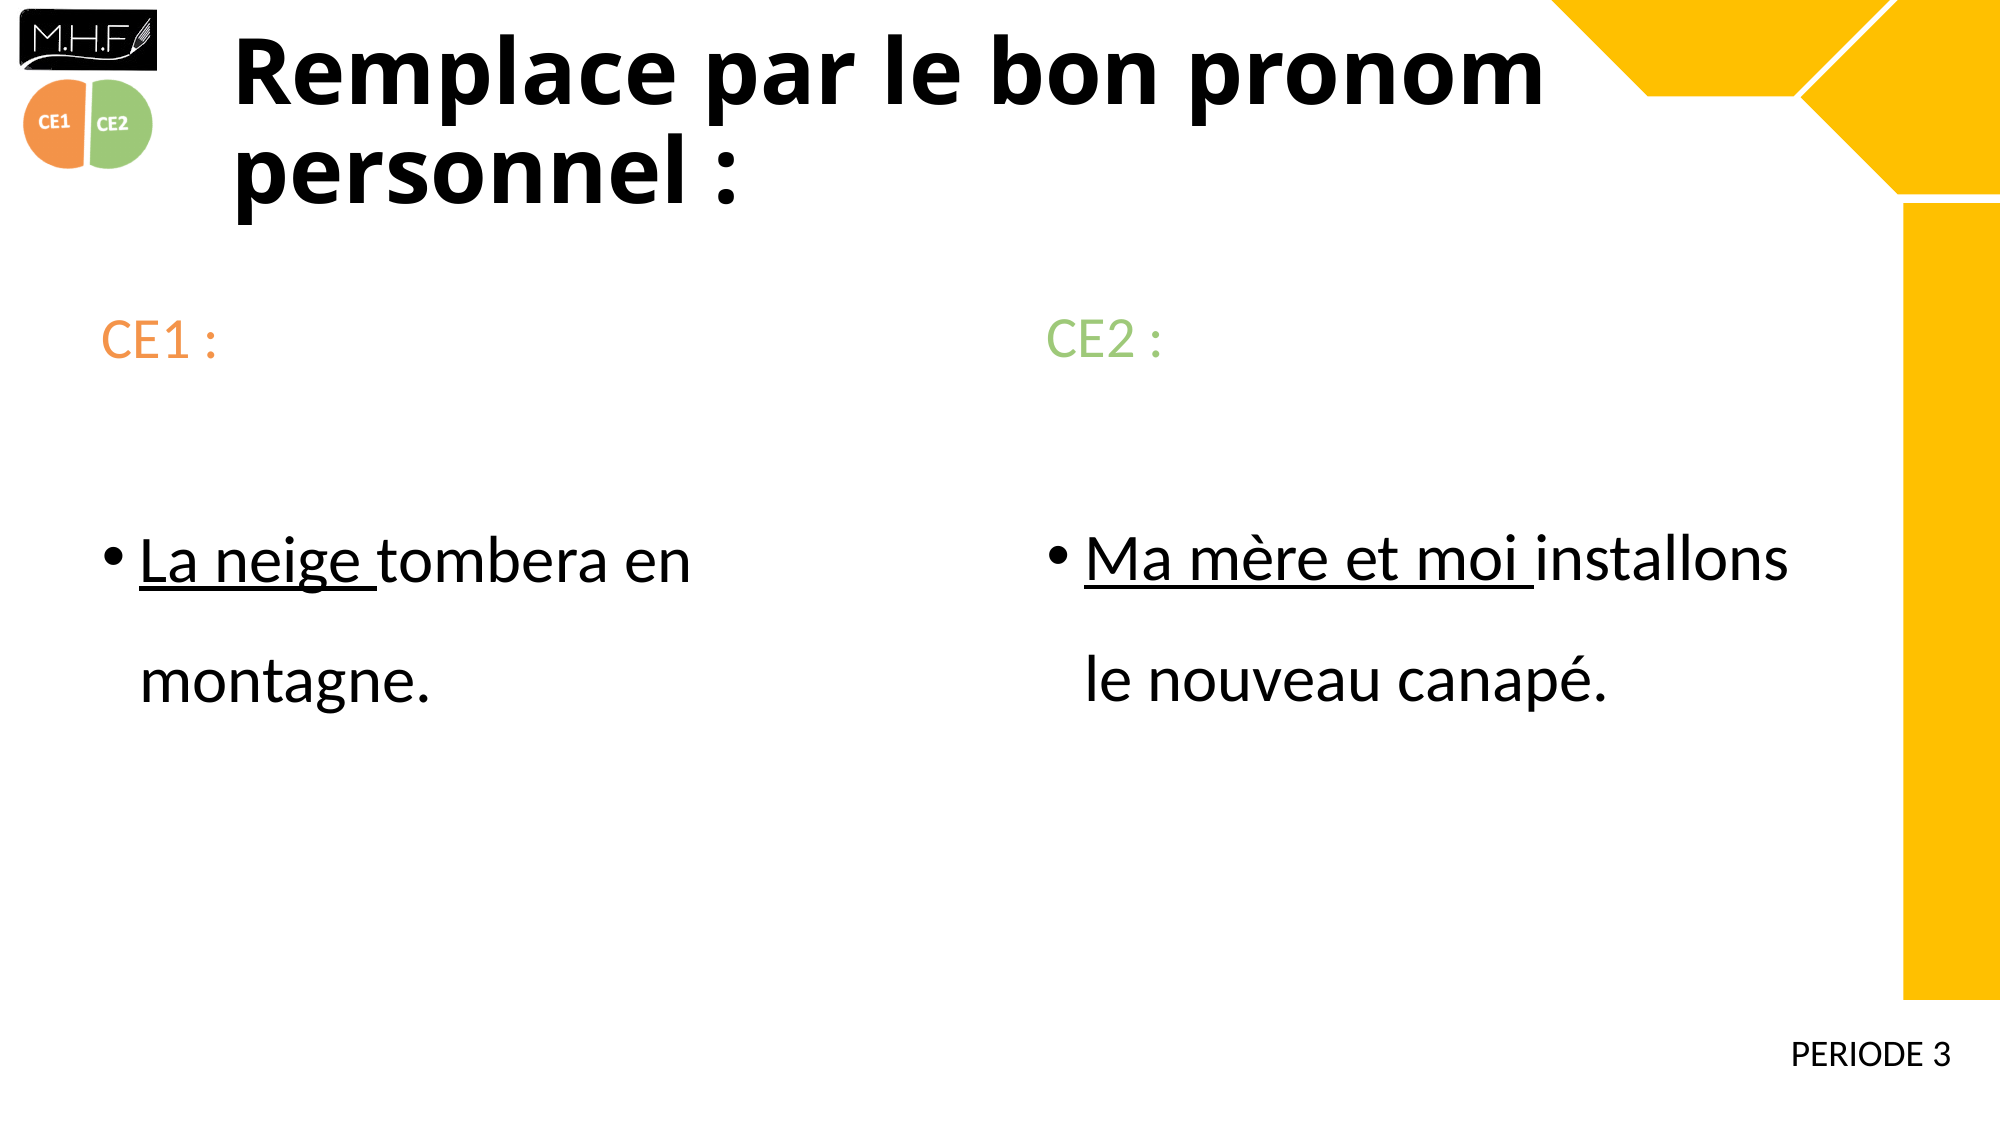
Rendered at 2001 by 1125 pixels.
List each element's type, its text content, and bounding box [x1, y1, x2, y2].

picture [1, 7, 177, 207]
text_box CE2 : Ma mère et moi installons le nouveau canapé. [1031, 299, 1853, 1014]
text_box [1799, 0, 2000, 196]
title Remplace par le bon pronom personnel : [216, 15, 1763, 233]
text_box [1549, 0, 1892, 98]
text_box [1902, 202, 2000, 1001]
text_box PERIODE 3 [1362, 1021, 1967, 1125]
list CE1 : La neige tombera en montagne. [86, 300, 897, 1015]
